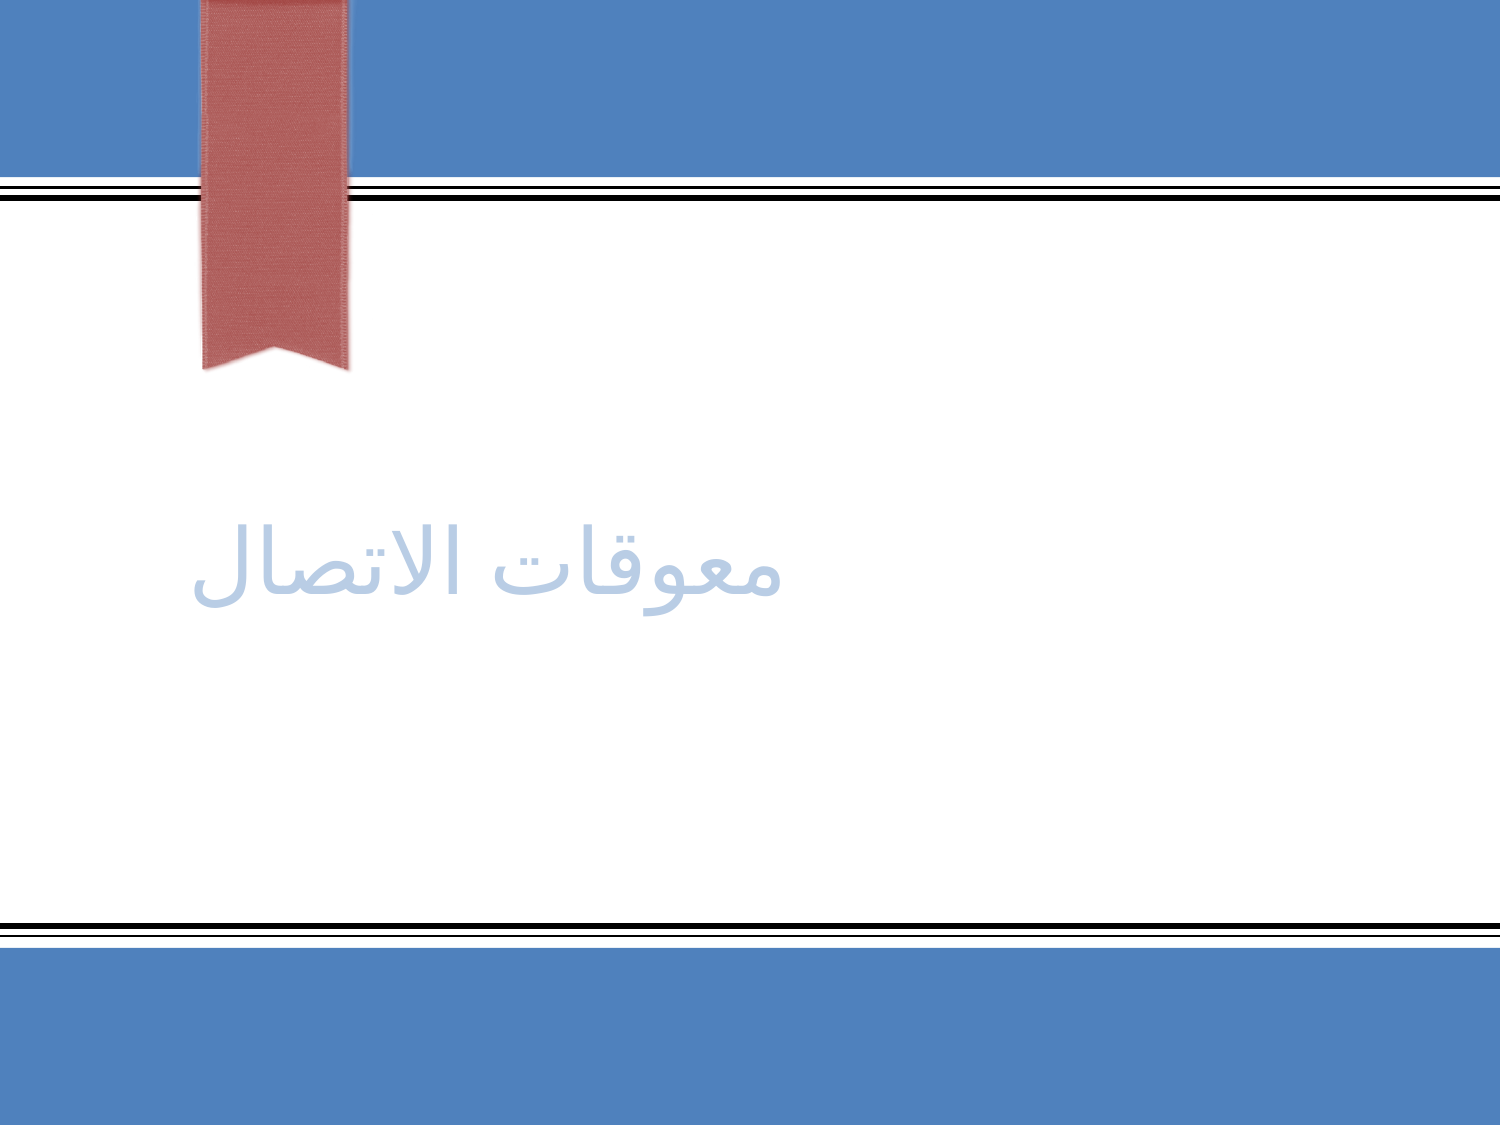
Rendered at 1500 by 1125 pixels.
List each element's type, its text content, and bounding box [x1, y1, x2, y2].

title معوقات الاتصال [135, 376, 842, 741]
